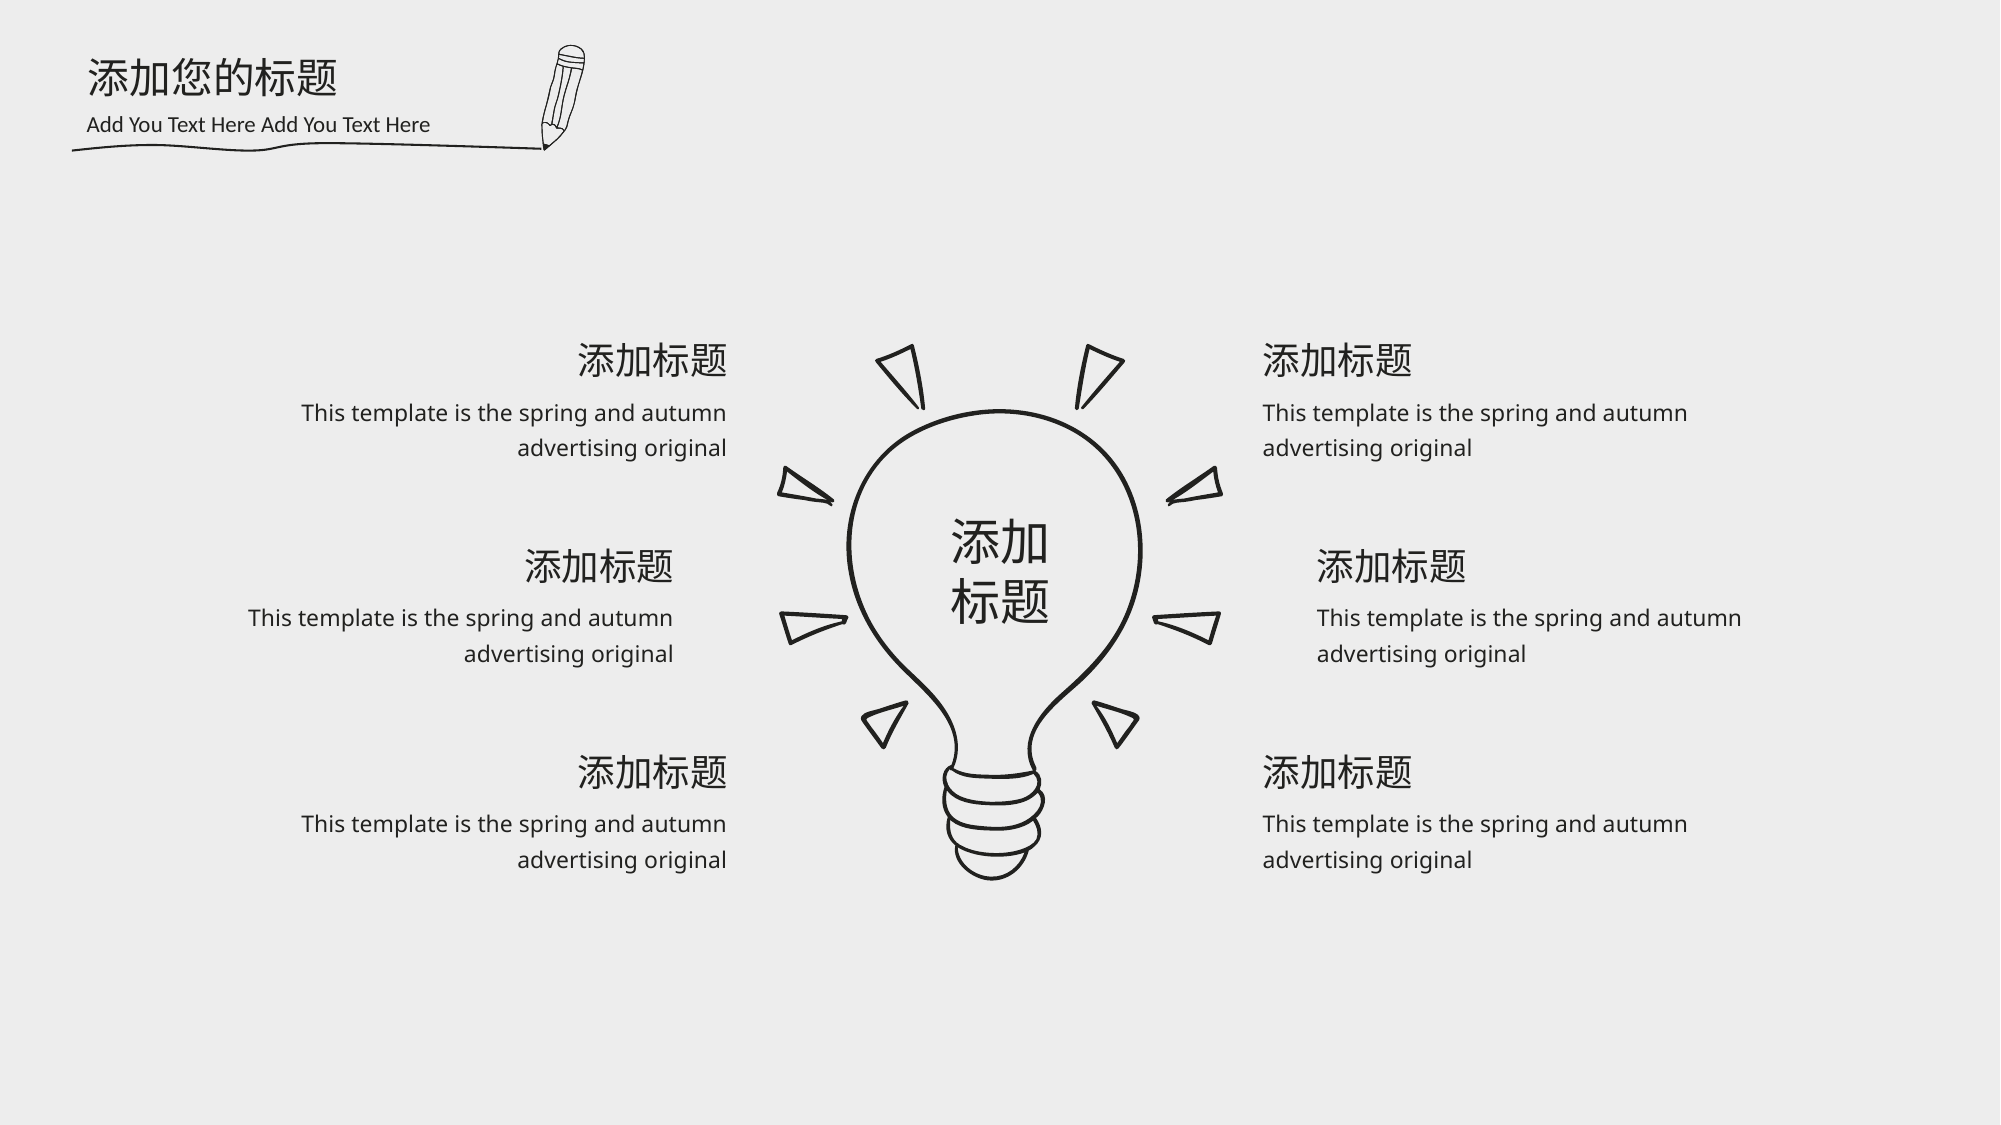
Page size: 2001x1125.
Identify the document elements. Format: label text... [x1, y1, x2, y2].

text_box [776, 343, 1224, 883]
text_box 添加标题 [1248, 741, 1429, 793]
text_box 添加您的标题 [73, 44, 354, 93]
text_box 添加标题 [508, 535, 689, 588]
text_box 添加标题 [1302, 535, 1483, 588]
text_box This template is the spring and autumn advertising original [264, 793, 743, 880]
text_box This template is the spring and autumn advertising original [1302, 588, 1780, 675]
text_box 添加标题 [561, 741, 743, 793]
text_box This template is the spring and autumn advertising original [211, 588, 689, 675]
text_box 添加标题 [1248, 329, 1429, 382]
text_box This template is the spring and autumn advertising original [1248, 793, 1725, 880]
text_box This template is the spring and autumn advertising original [264, 382, 743, 469]
text_box 添加标题 [561, 329, 743, 382]
text_box Add You Text Here Add You Text Here [71, 93, 542, 145]
text_box [71, 142, 542, 152]
text_box This template is the spring and autumn advertising original [1248, 382, 1725, 469]
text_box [509, 75, 617, 120]
